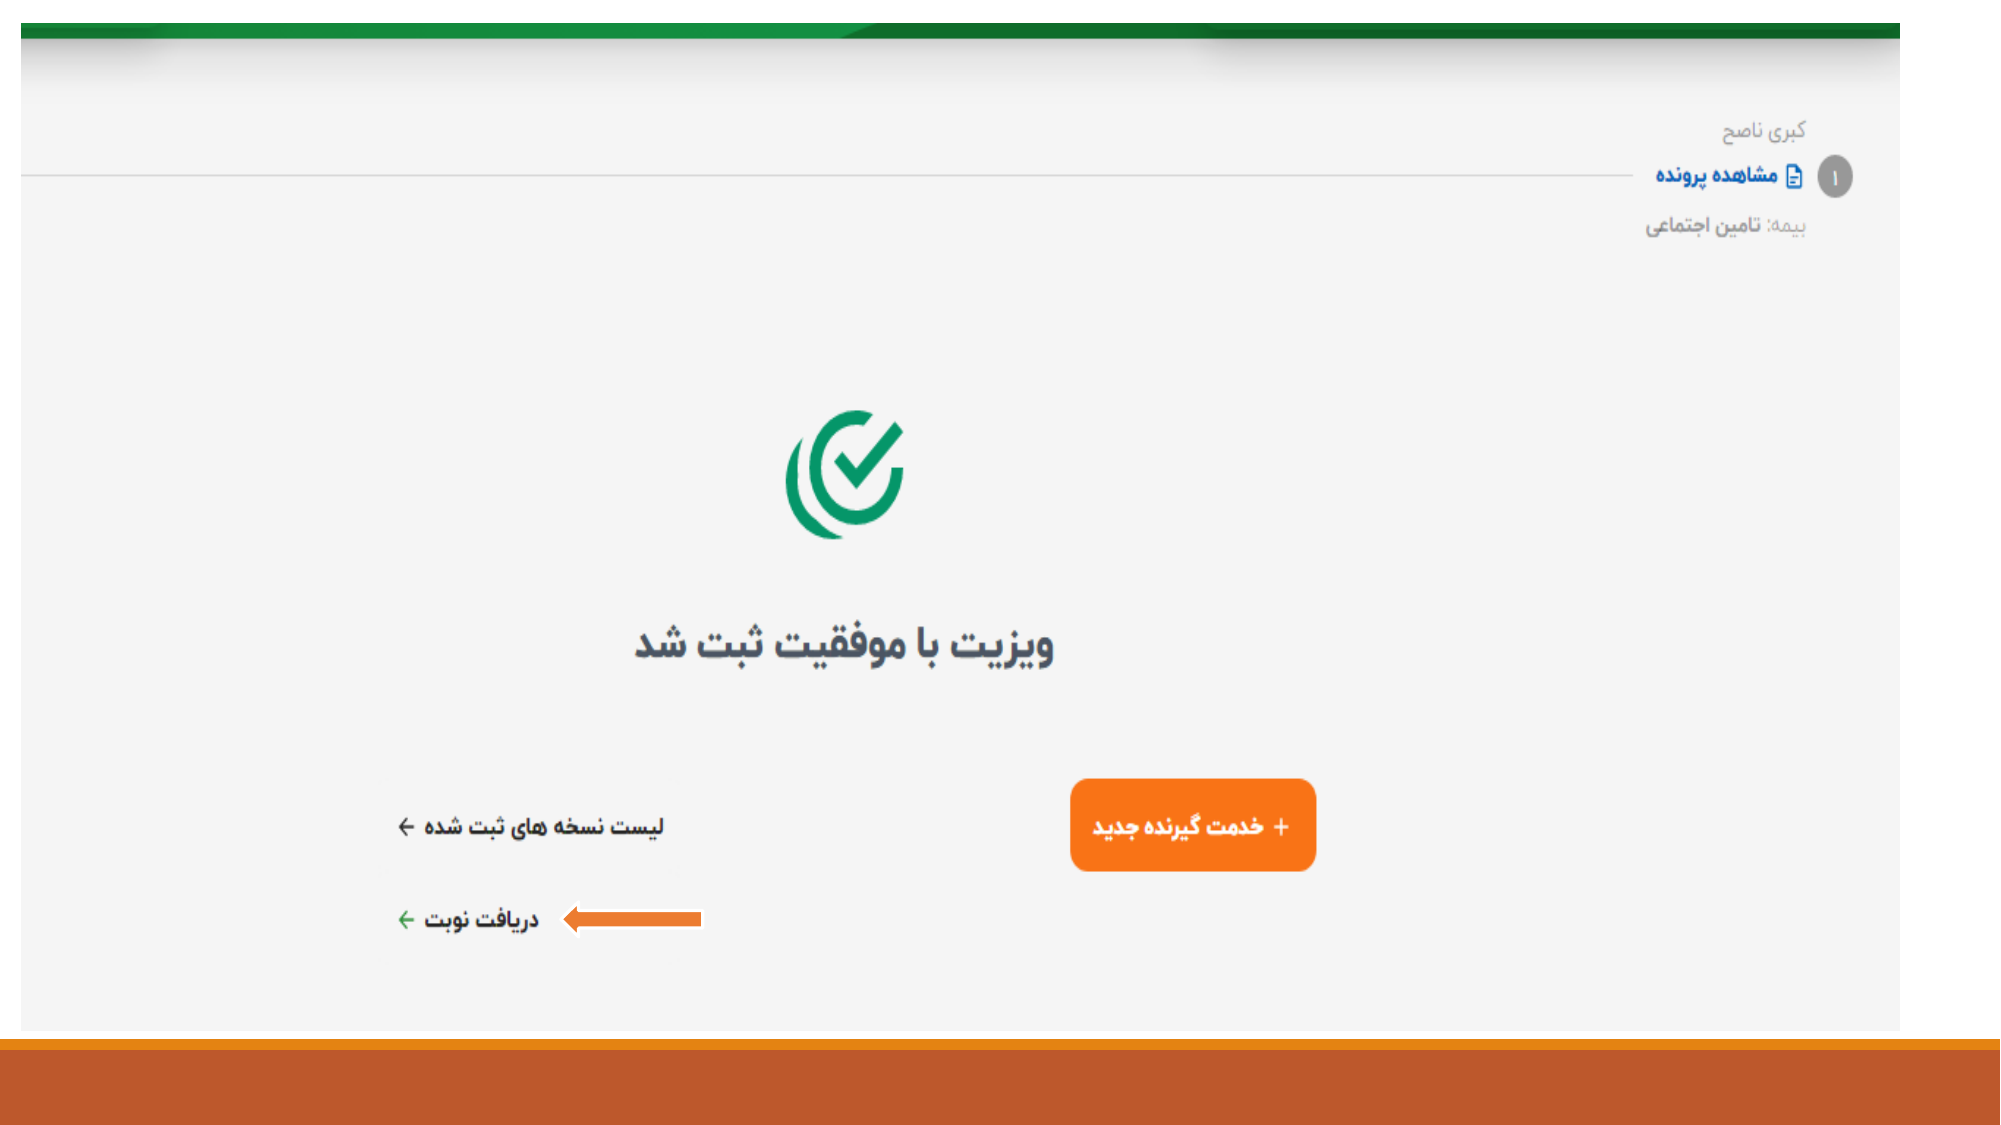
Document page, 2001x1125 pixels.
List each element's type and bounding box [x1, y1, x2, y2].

text_box [20, 22, 1901, 1031]
